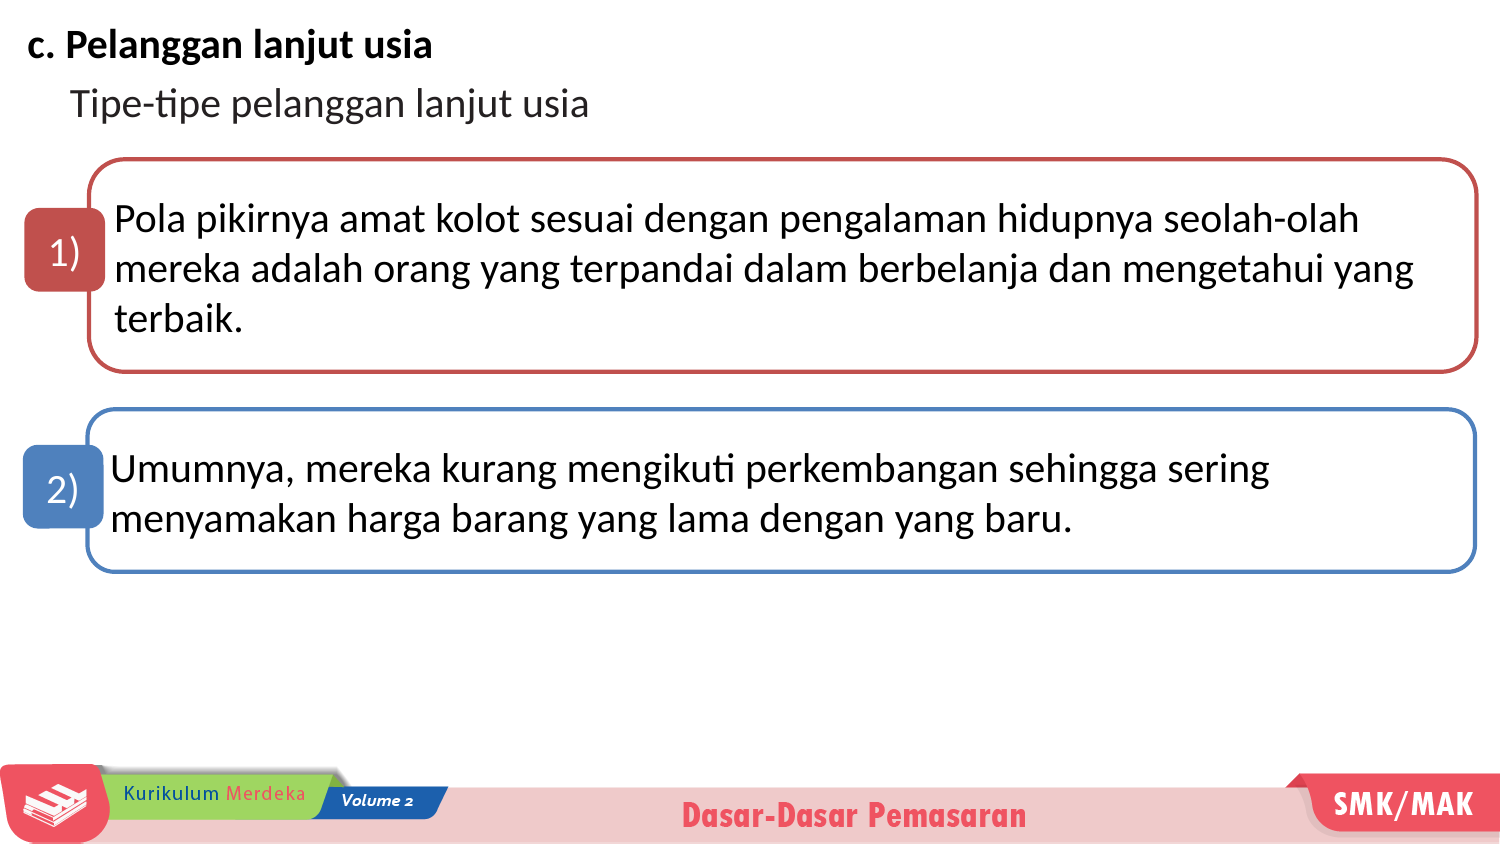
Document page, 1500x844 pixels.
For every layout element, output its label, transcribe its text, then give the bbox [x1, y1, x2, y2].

text_box Tipe-tipe pelanggan lanjut usia [55, 68, 606, 134]
text_box Umumnya, mereka kurang mengikuti perkembangan sehingga sering menyamakan harga barang yang lama dengan yang baru. [85, 407, 1478, 574]
text_box 1) [24, 207, 106, 292]
picture [0, 764, 1500, 844]
text_box c. Pelanggan lanjut usia [12, 9, 1125, 75]
text_box Pola pikirnya amat kolot sesuai dengan pengalaman hidupnya seolah-olah mereka adalah orang yang terpandai dalam berbelanja dan mengetahui yang terbaik. [86, 157, 1479, 374]
text_box 2) [22, 444, 104, 529]
